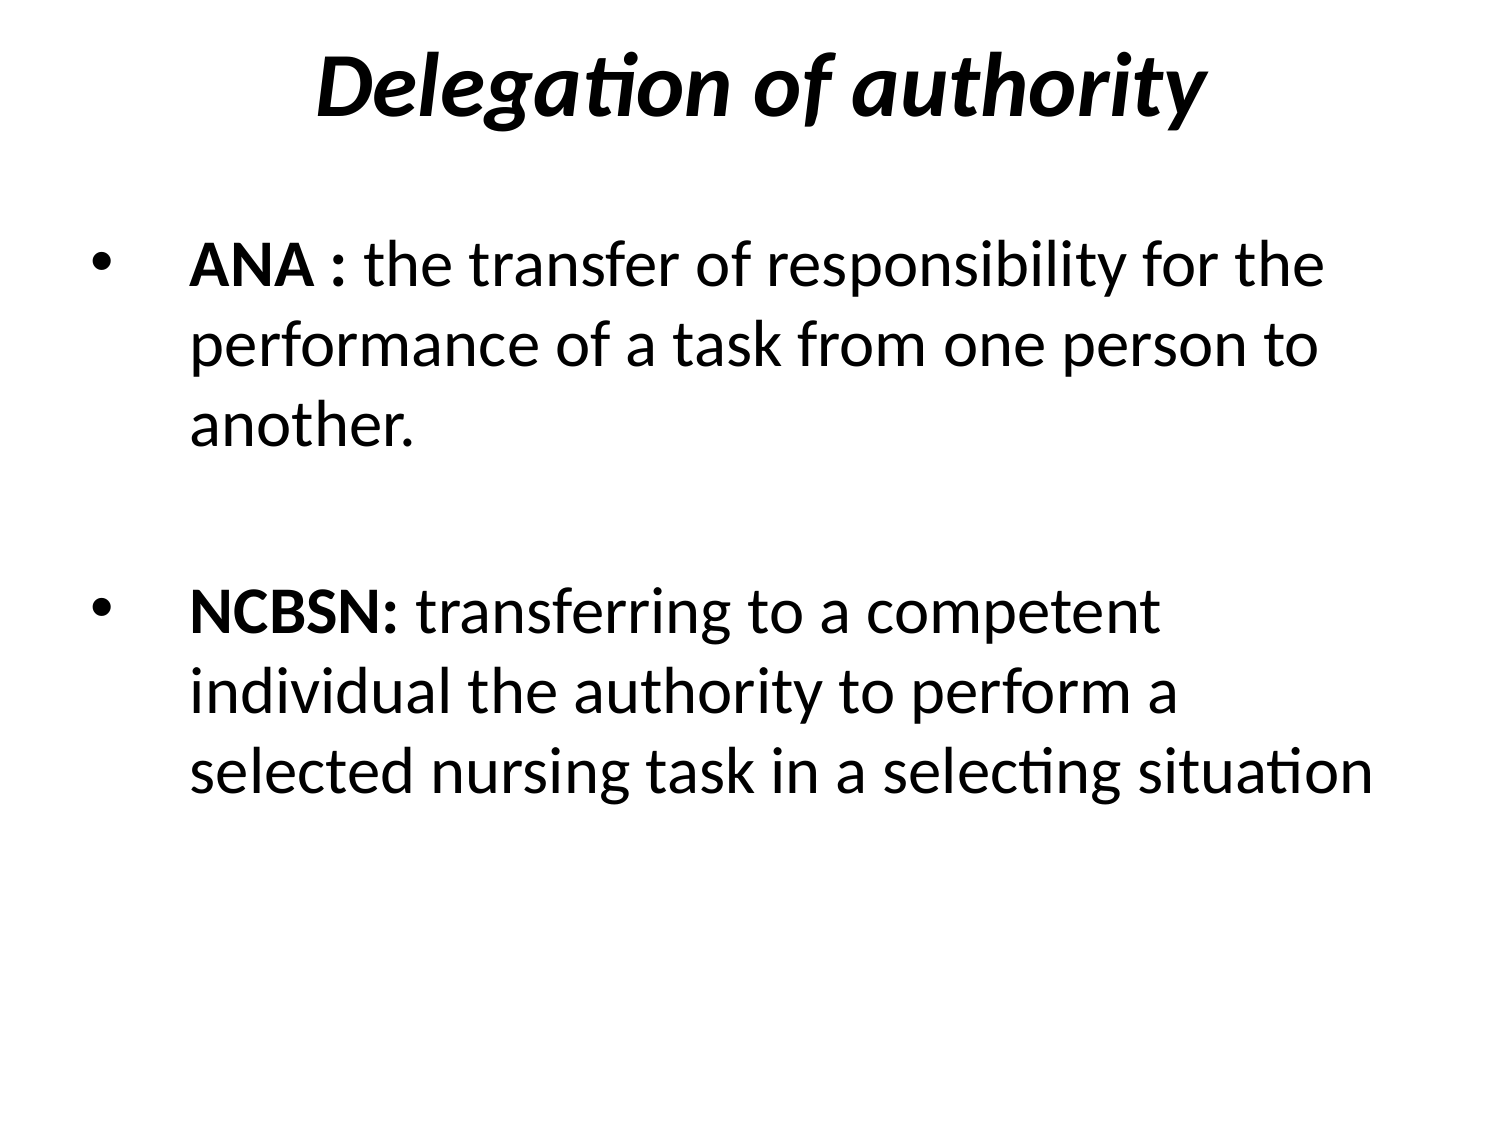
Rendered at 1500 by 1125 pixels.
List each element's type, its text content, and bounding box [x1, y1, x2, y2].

list ANA : the transfer of responsibility for the performance of a task from one person to another. NCBSN: transferring to a competent individual the authority to perform a selected nursing task in a selecting situation [74, 212, 1426, 1001]
title Delegation of authority [74, 47, 1426, 113]
